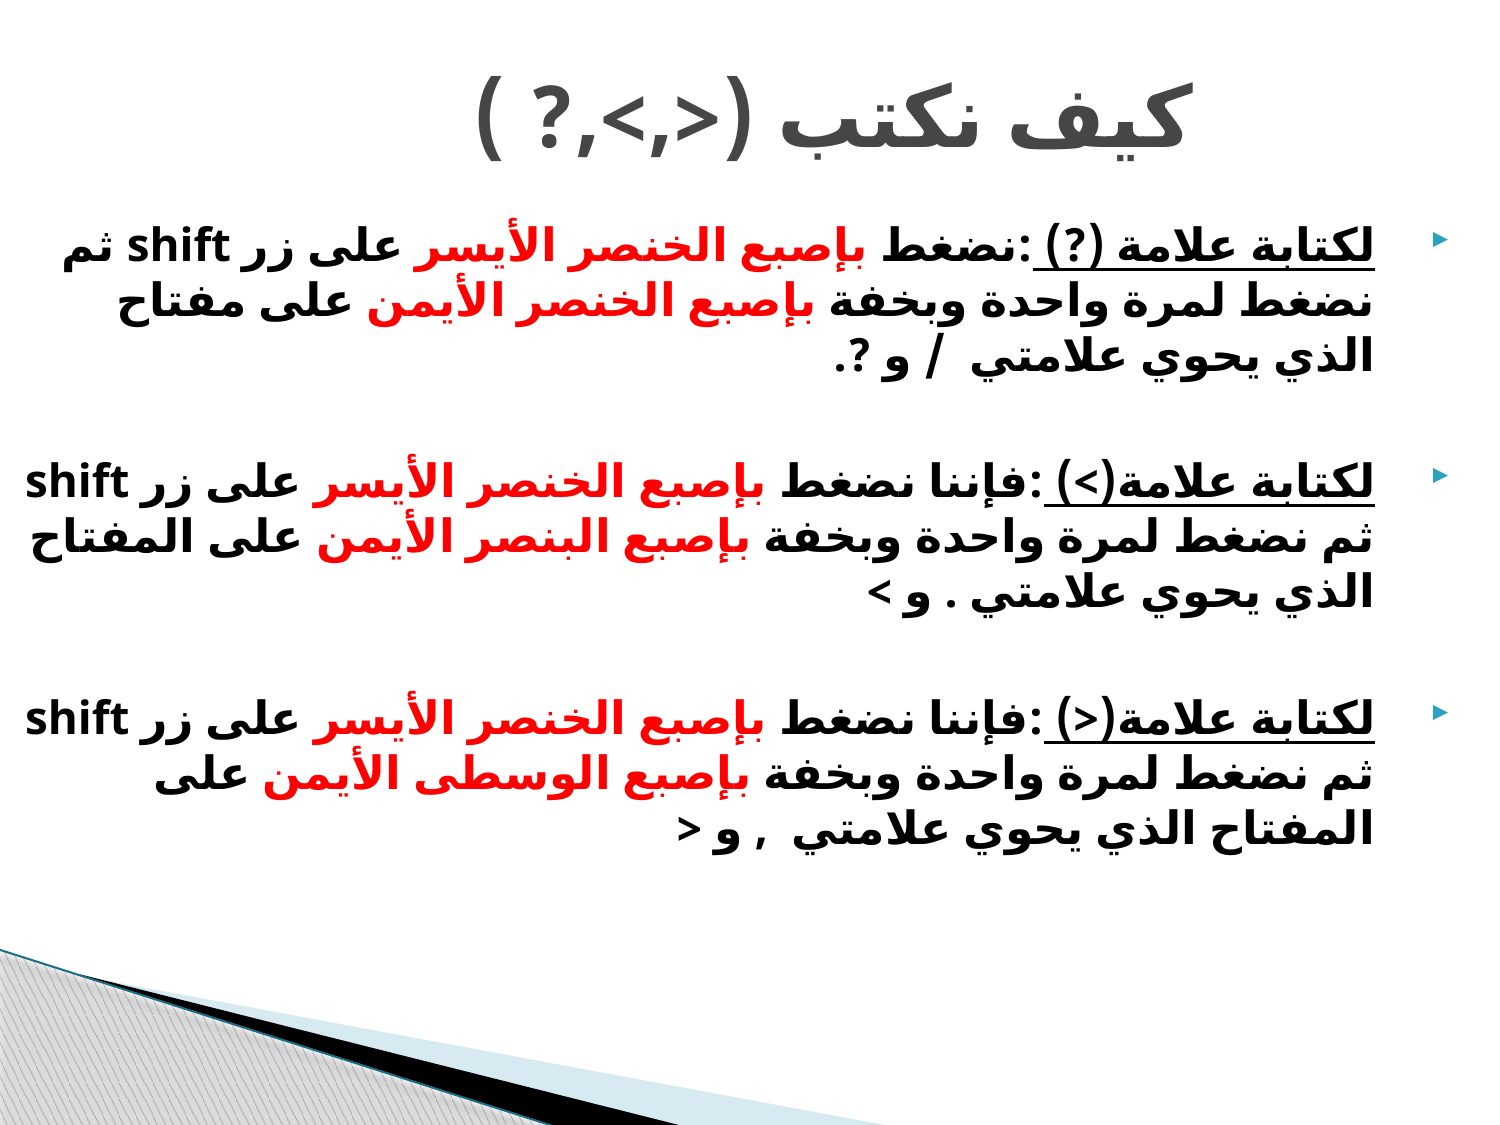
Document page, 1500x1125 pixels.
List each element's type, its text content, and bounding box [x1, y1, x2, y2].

title كيف نكتب (<,>,? ) [218, 19, 1449, 207]
list لكتابة علامة (?) :نضغط بإصبع الخنصر الأيسر على زر shift ثم نضغط لمرة واحدة وبخفة بإصبع الخنصر الأيمن على مفتاح الذي يحوي علامتي / و ?. لكتابة علامة(>) :فإننا نضغط بإصبع الخنصر الأيسر على زر shift ثم نضغط لمرة واحدة وبخفة بإصبع البنصر الأيمن على المفتاح الذي يحوي علامتي . و > لكتابة علامة(<) :فإننا نضغط بإصبع الخنصر الأيسر على زر shift ثم نضغط لمرة واحدة وبخفة بإصبع الوسطى الأيمن على المفتاح الذي يحوي علامتي , و < [0, 208, 1466, 1106]
